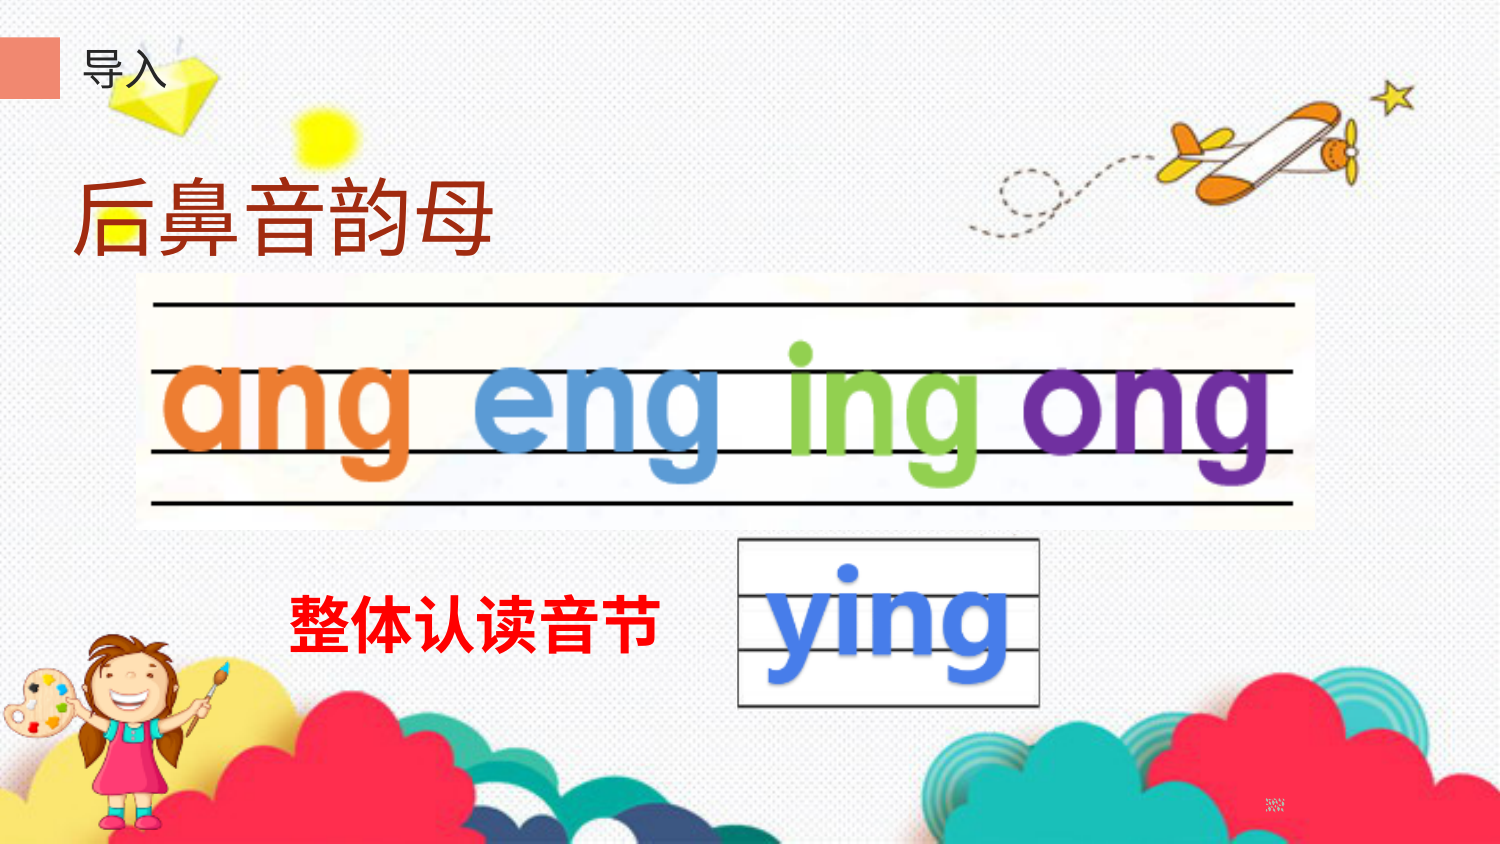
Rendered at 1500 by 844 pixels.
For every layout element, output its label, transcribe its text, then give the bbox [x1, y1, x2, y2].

picture [0, 0, 1500, 844]
text_box 整体认读音节 [277, 580, 693, 667]
text_box [0, 36, 61, 100]
text_box 导入 [69, 35, 298, 100]
text_box 后鼻音韵母 [59, 158, 521, 273]
